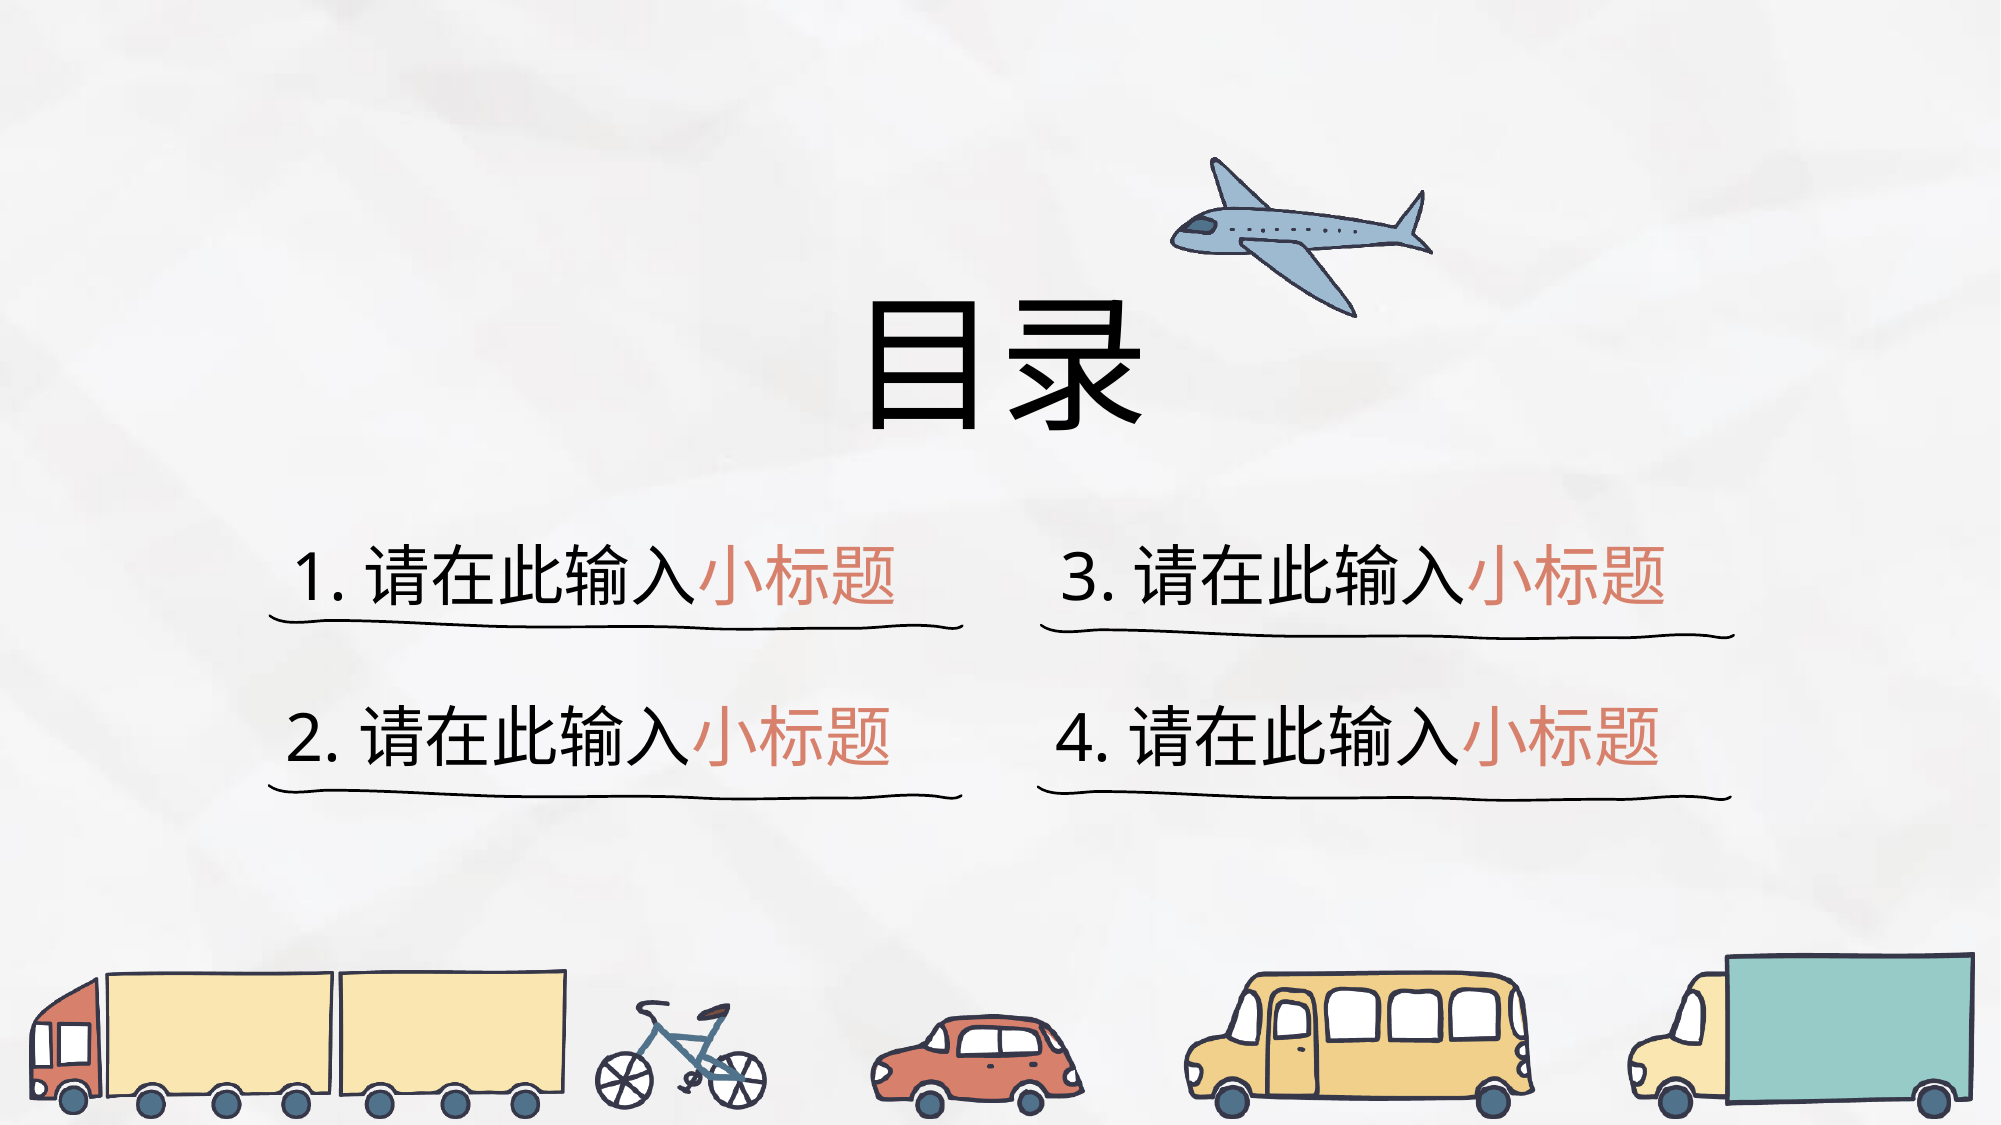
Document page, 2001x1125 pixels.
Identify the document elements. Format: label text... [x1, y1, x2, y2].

text_box [267, 784, 963, 801]
text_box [268, 614, 964, 631]
text_box 目录 [834, 260, 1171, 456]
picture [0, 0, 2001, 1125]
text_box 3.请在此输入小标题 [1045, 526, 1719, 621]
text_box [1040, 623, 1735, 640]
text_box 1.请在此输入小标题 [276, 526, 950, 621]
text_box 2.请在此输入小标题 [270, 687, 946, 783]
text_box [1036, 785, 1732, 802]
text_box 4.请在此输入小标题 [1040, 687, 1715, 783]
